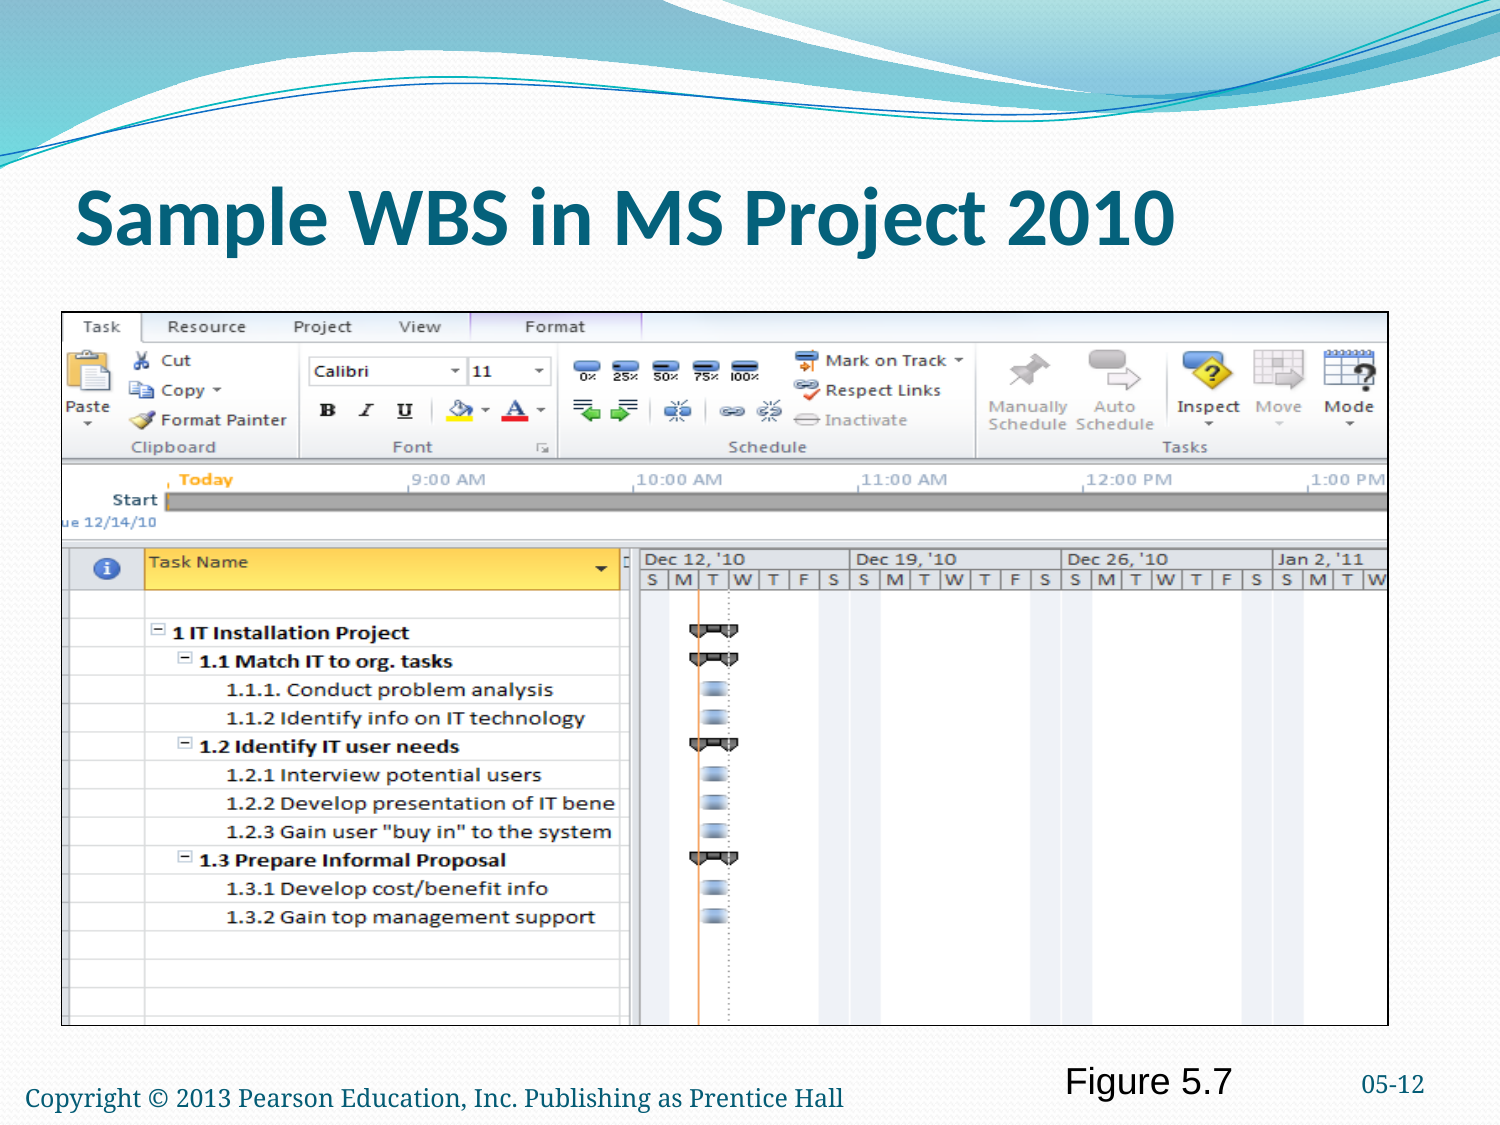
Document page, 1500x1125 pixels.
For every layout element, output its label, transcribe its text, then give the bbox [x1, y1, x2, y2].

text_box Figure 5.7 [1050, 1049, 1249, 1110]
slide_number 05-12 [1299, 1042, 1425, 1103]
picture [62, 312, 1388, 1026]
title Sample WBS in MS Project 2010 [74, 74, 1426, 263]
